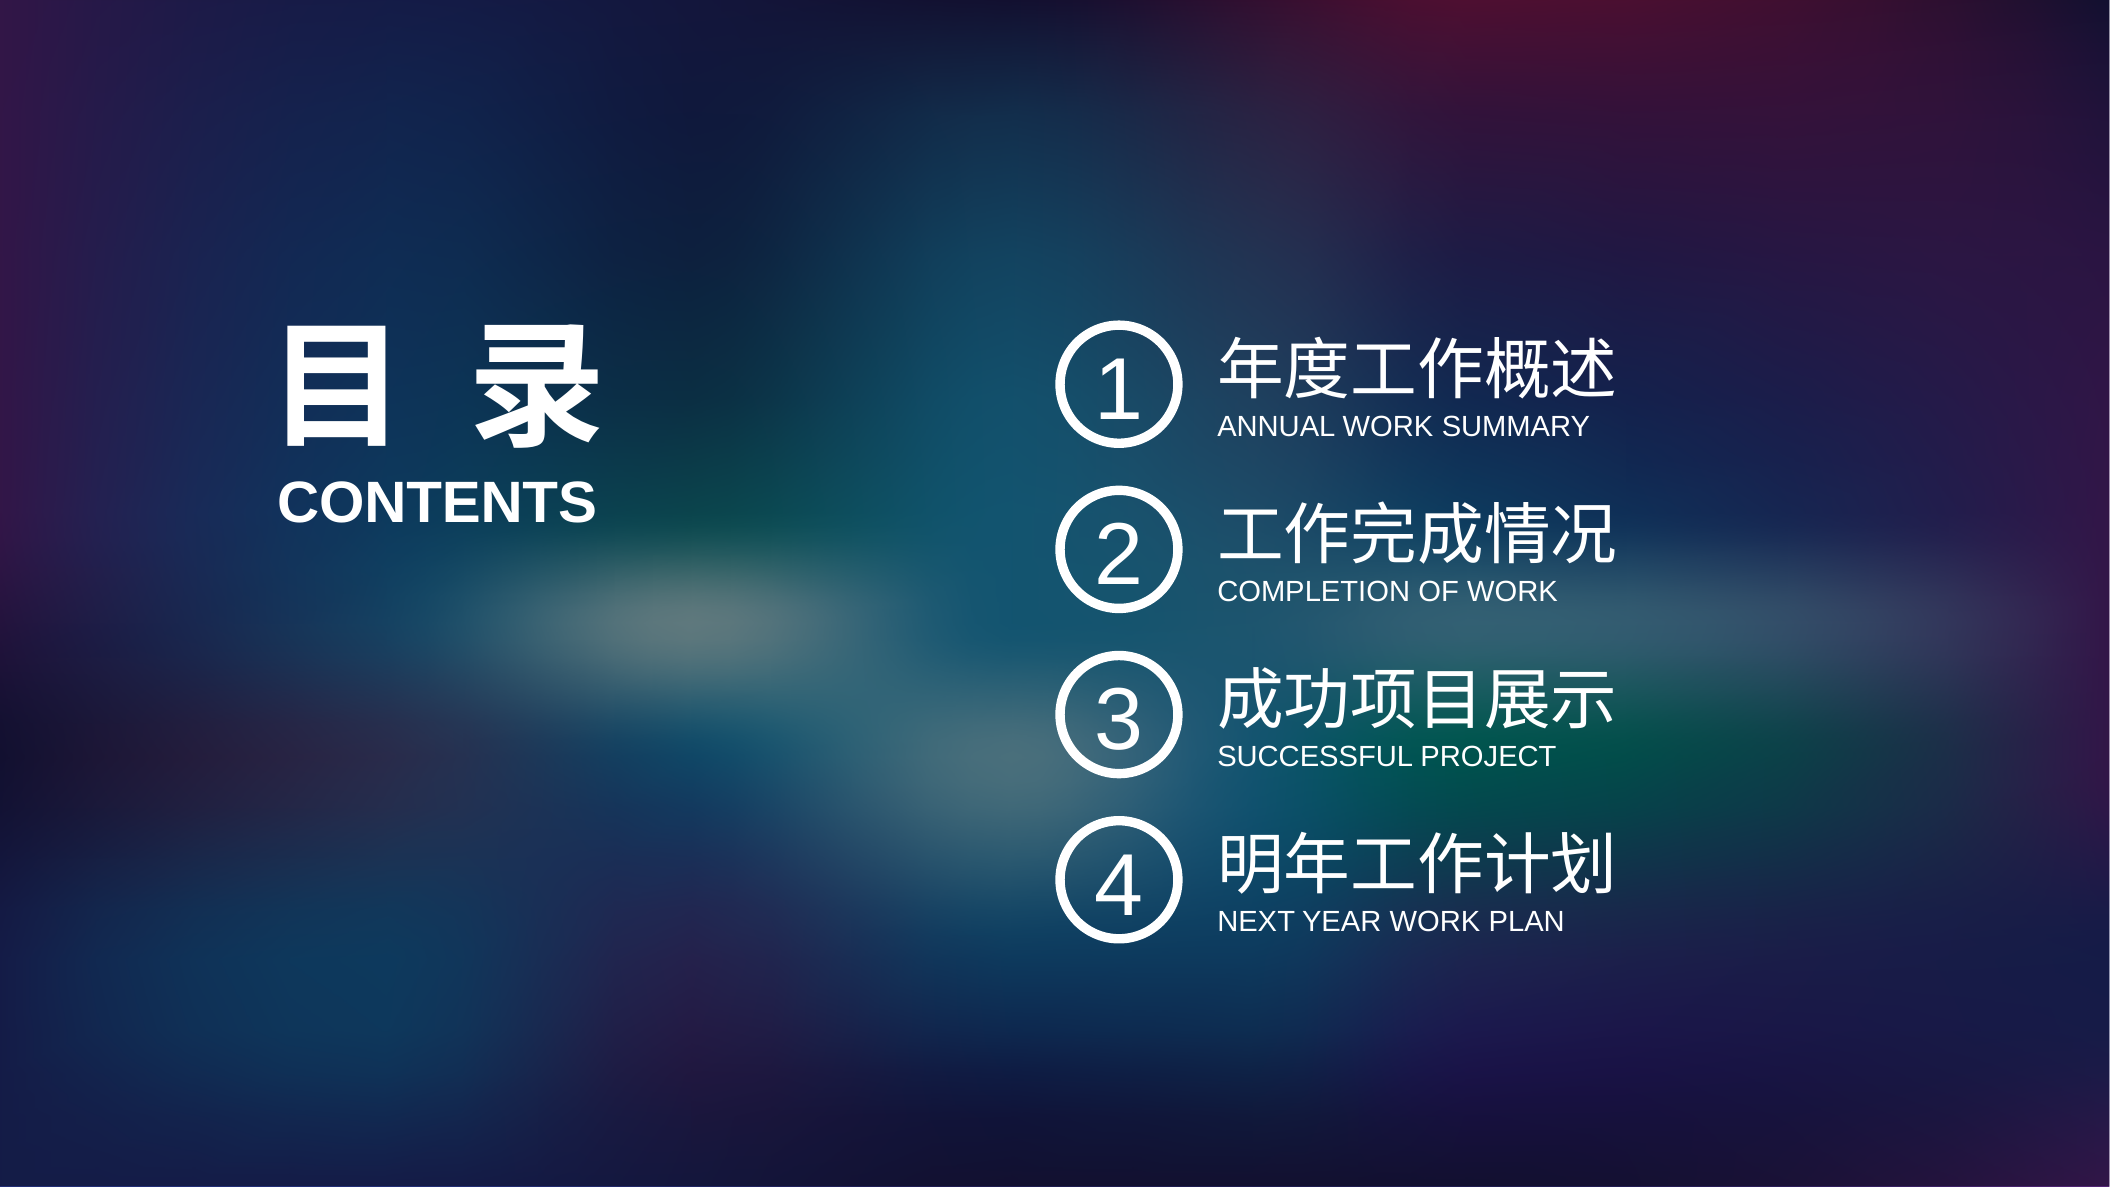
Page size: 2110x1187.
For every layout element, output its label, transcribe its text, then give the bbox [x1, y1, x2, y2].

text_box 明年工作计划 NEXT YEAR WORK PLAN [1217, 822, 1662, 938]
text_box CONTENTS [239, 463, 635, 534]
picture [0, 0, 2110, 1187]
text_box 年度工作概述 ANNUAL WORK SUMMARY [1217, 326, 1662, 442]
text_box 工作完成情况 COMPLETION OF WORK [1217, 491, 1662, 607]
text_box 3 [1060, 655, 1178, 774]
text_box 4 [1060, 820, 1178, 939]
text_box 目 录 [237, 297, 637, 463]
text_box 1 [1060, 325, 1178, 444]
text_box 2 [1060, 490, 1178, 609]
text_box 成功项目展示 SUCCESSFUL PROJECT [1217, 657, 1662, 773]
